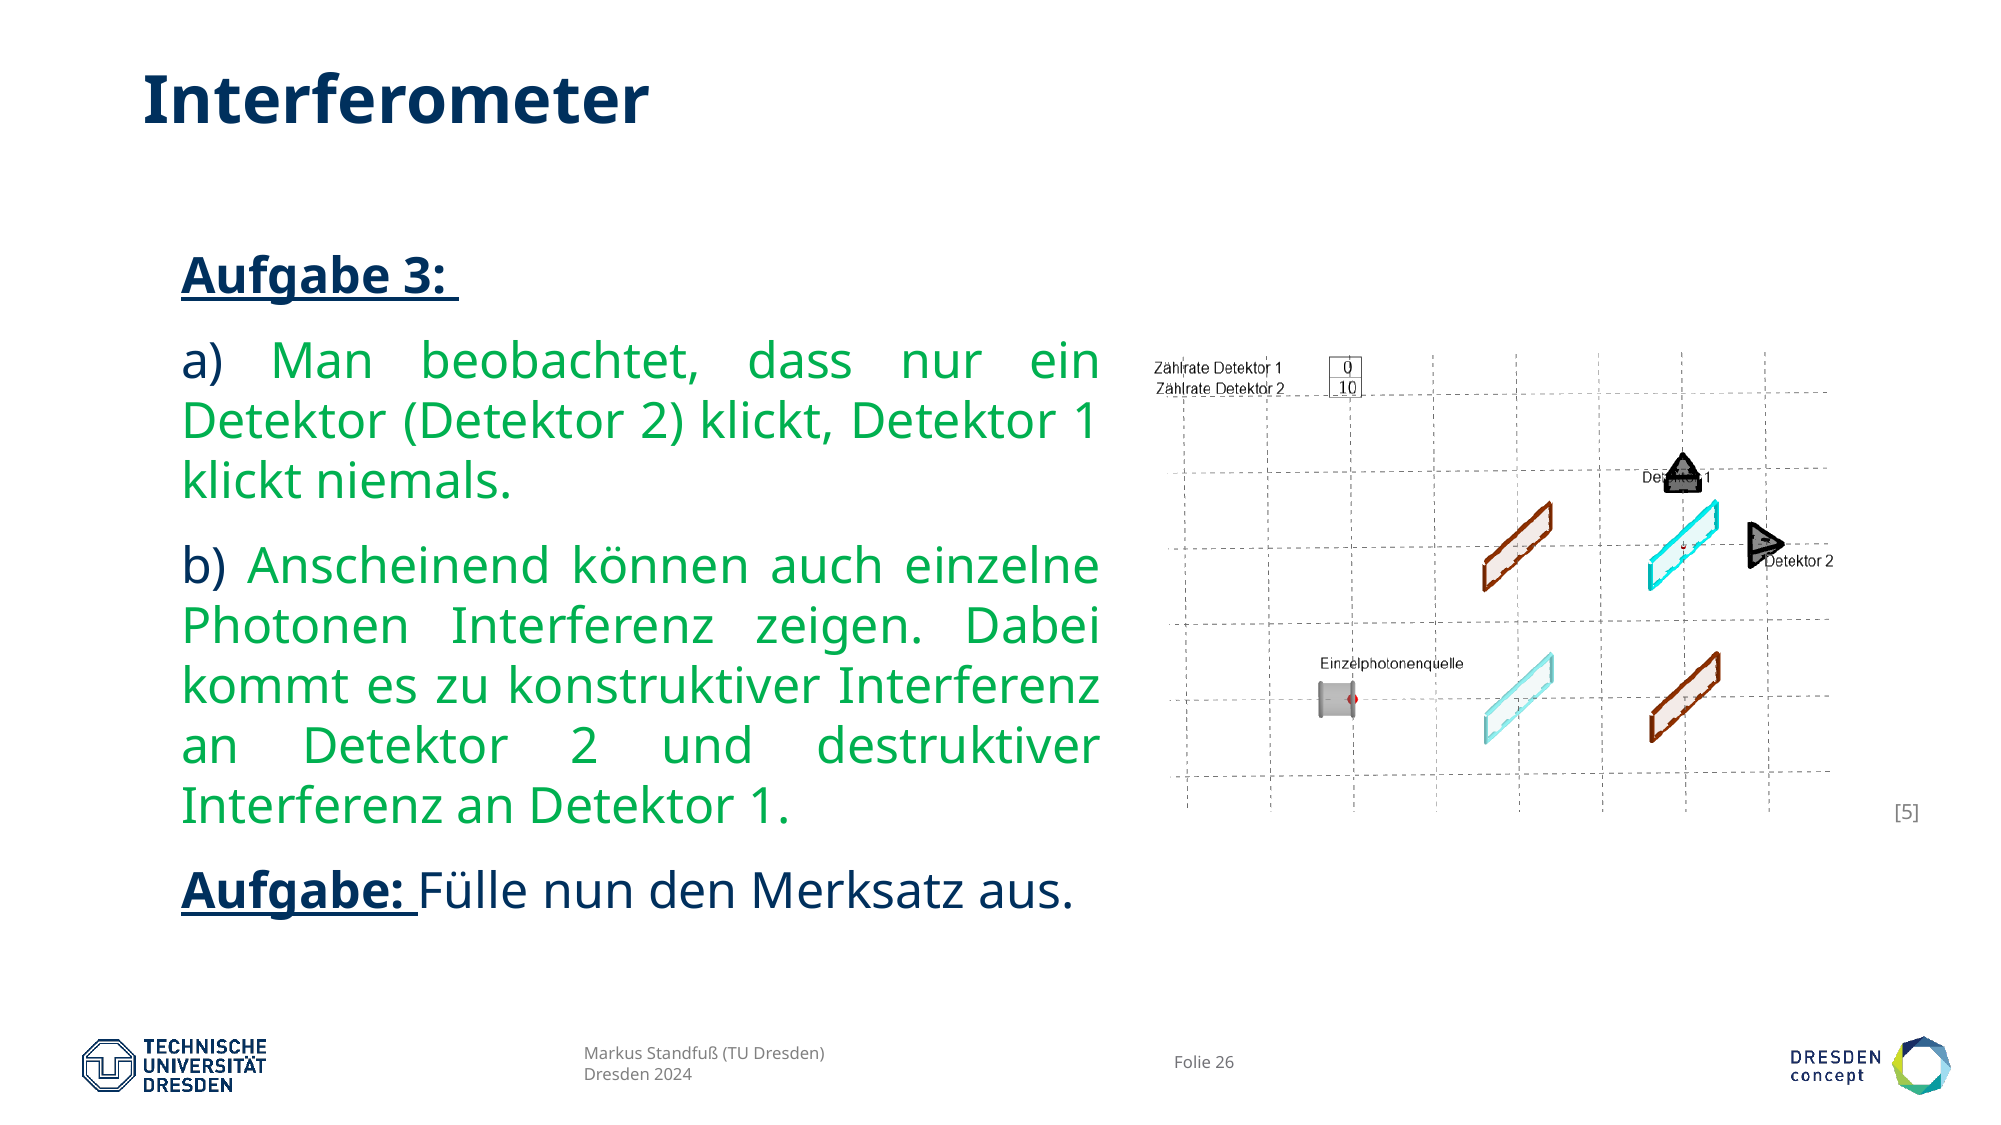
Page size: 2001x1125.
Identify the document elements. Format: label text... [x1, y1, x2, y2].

picture [1791, 1036, 1951, 1095]
picture [82, 1039, 266, 1092]
list Aufgabe 3: a) Man beobachtet, dass nur ein Detektor (Detektor 2) klickt, Detektor 1 klickt niemals. b) Anscheinend können auch einzelne Photonen Interferenz zeigen. Dabei kommt es zu konstruktiver Interferenz an Detektor 2 und destruktiver Interferenz an Detektor 1. Aufgabe: Fülle nun den Merksatz aus. [143, 243, 1102, 957]
picture [1129, 313, 1857, 812]
text_box [5] [1879, 791, 1935, 832]
title Interferometer [143, 56, 1880, 169]
